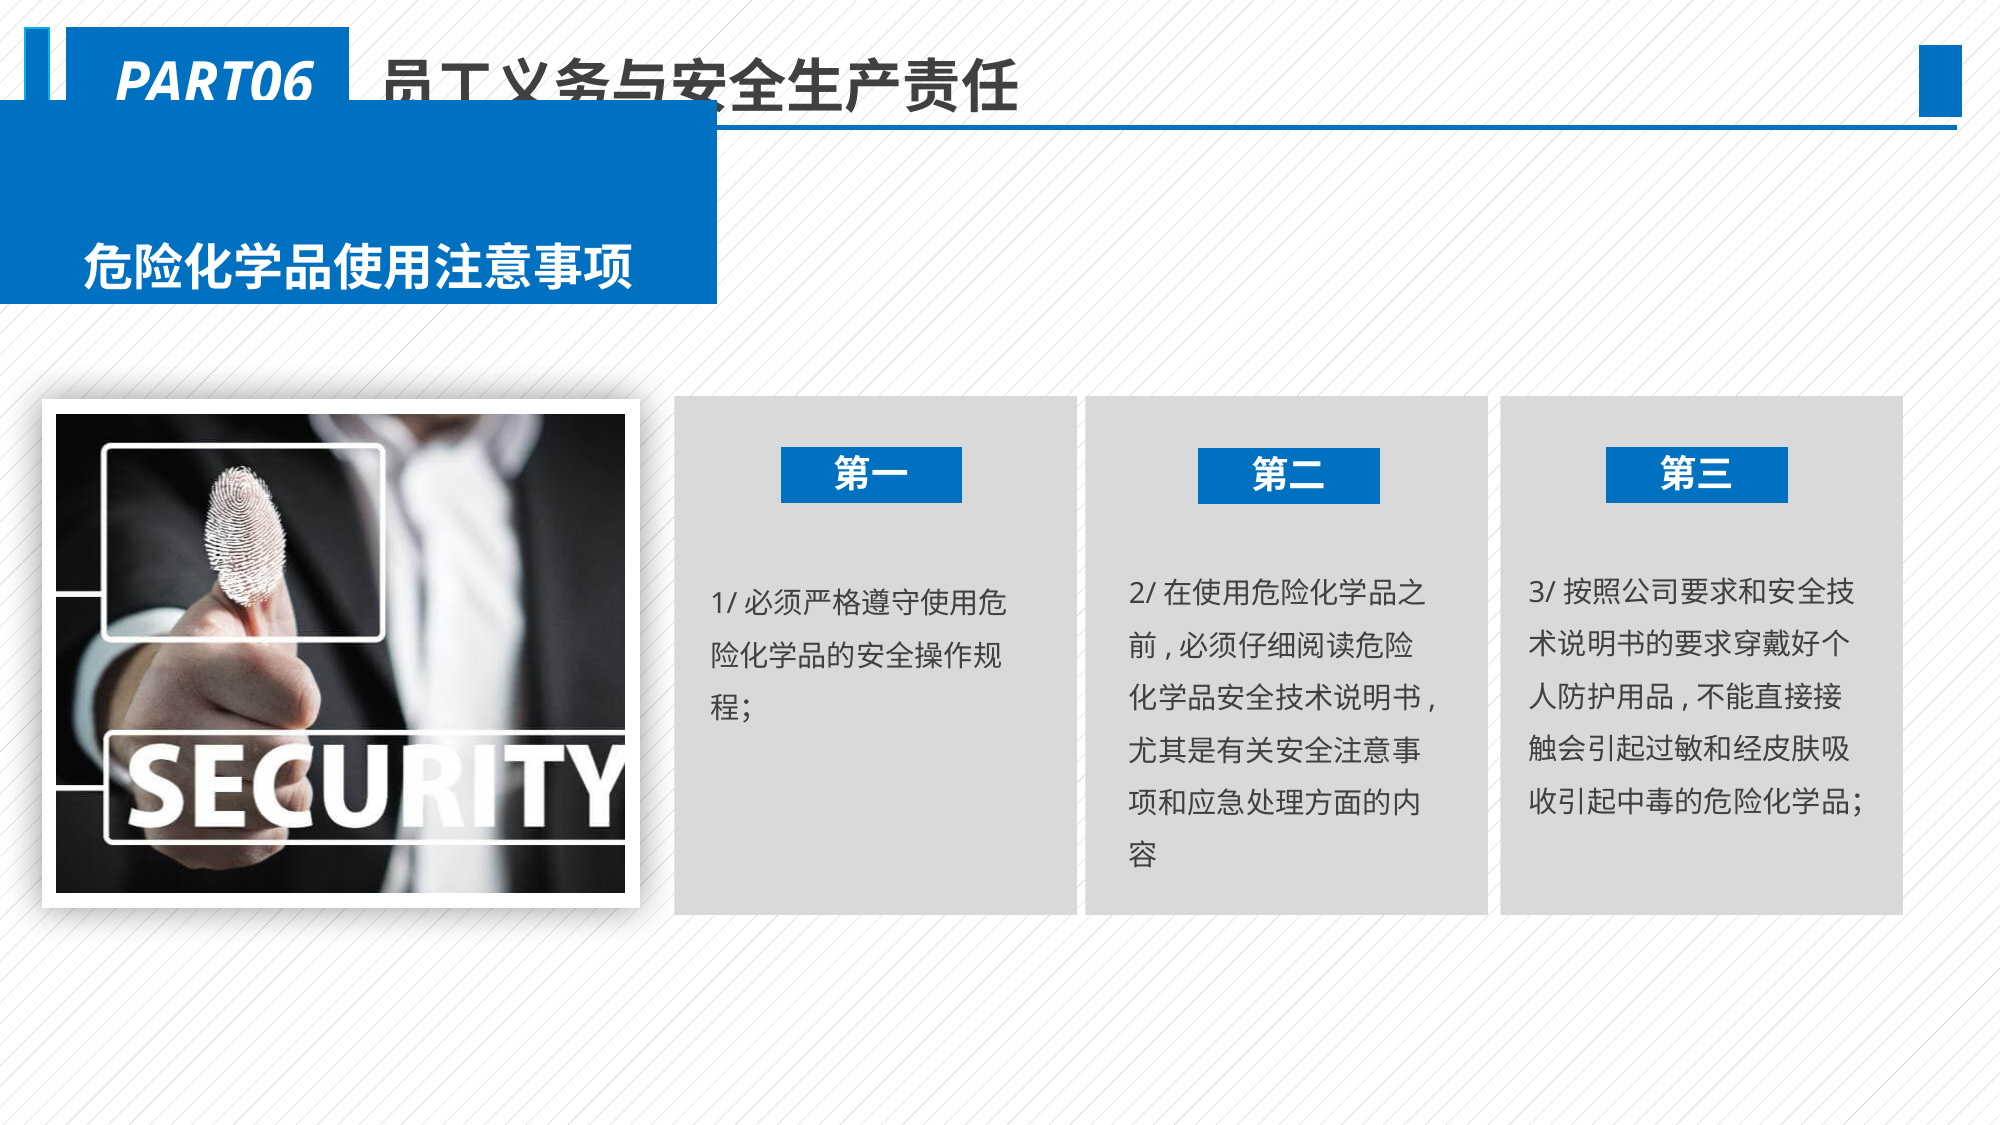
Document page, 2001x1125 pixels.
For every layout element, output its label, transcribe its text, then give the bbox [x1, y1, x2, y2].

text_box 第三 [1606, 447, 1788, 503]
text_box 2/在使用危险化学品之前,必须仔细阅读危险化学品安全技术说明书,尤其是有关安全注意事项和应急处理方面的内容 [1113, 549, 1454, 880]
text_box [674, 396, 1078, 915]
text_box 第一 [781, 447, 962, 503]
title 危险化学品使用注意事项 [0, 100, 717, 304]
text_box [25, 28, 1961, 132]
text_box 1/必须严格遵守使用危险化学品的安全操作规程； [695, 559, 1026, 732]
picture [48, 406, 633, 901]
text_box 3/按照公司要求和安全技术说明书的要求穿戴好个人防护用品,不能直接接触会引起过敏和经皮肤吸收引起中毒的危险化学品； [1513, 548, 1880, 879]
text_box [1085, 396, 1488, 915]
text_box 第二 [1198, 448, 1380, 504]
text_box [1500, 396, 1903, 915]
